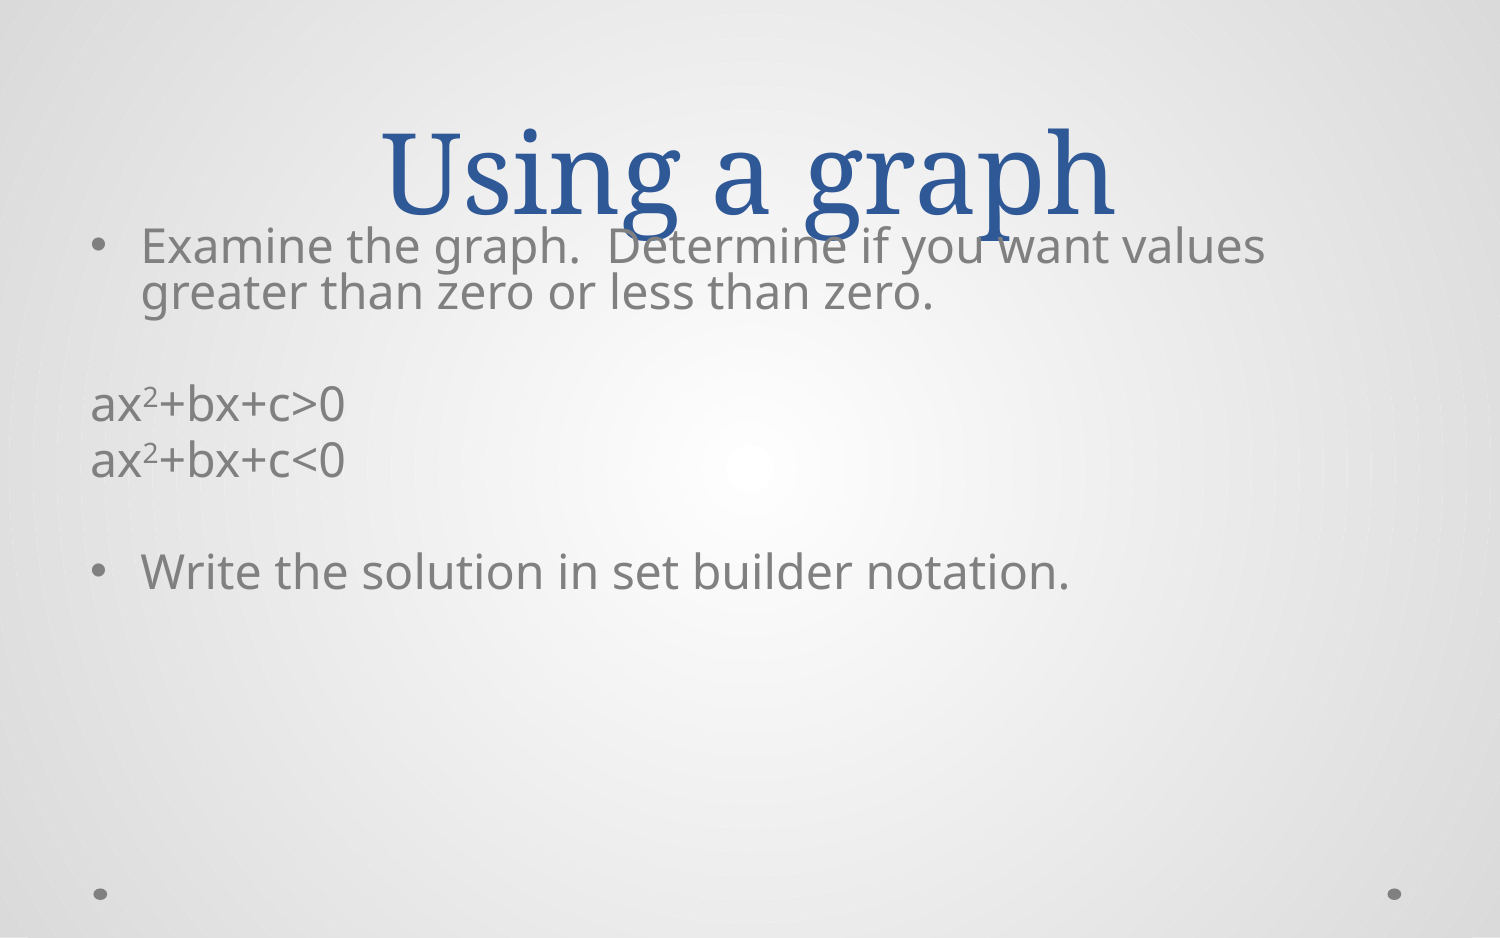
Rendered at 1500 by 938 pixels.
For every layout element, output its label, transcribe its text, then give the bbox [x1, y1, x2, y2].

title Using a graph [75, 87, 1425, 218]
list Examine the graph. Determine if you want values greater than zero or less than zero. ax2+bx+c>0 ax2+bx+c<0 Write the solution in set builder notation. [75, 218, 1425, 838]
